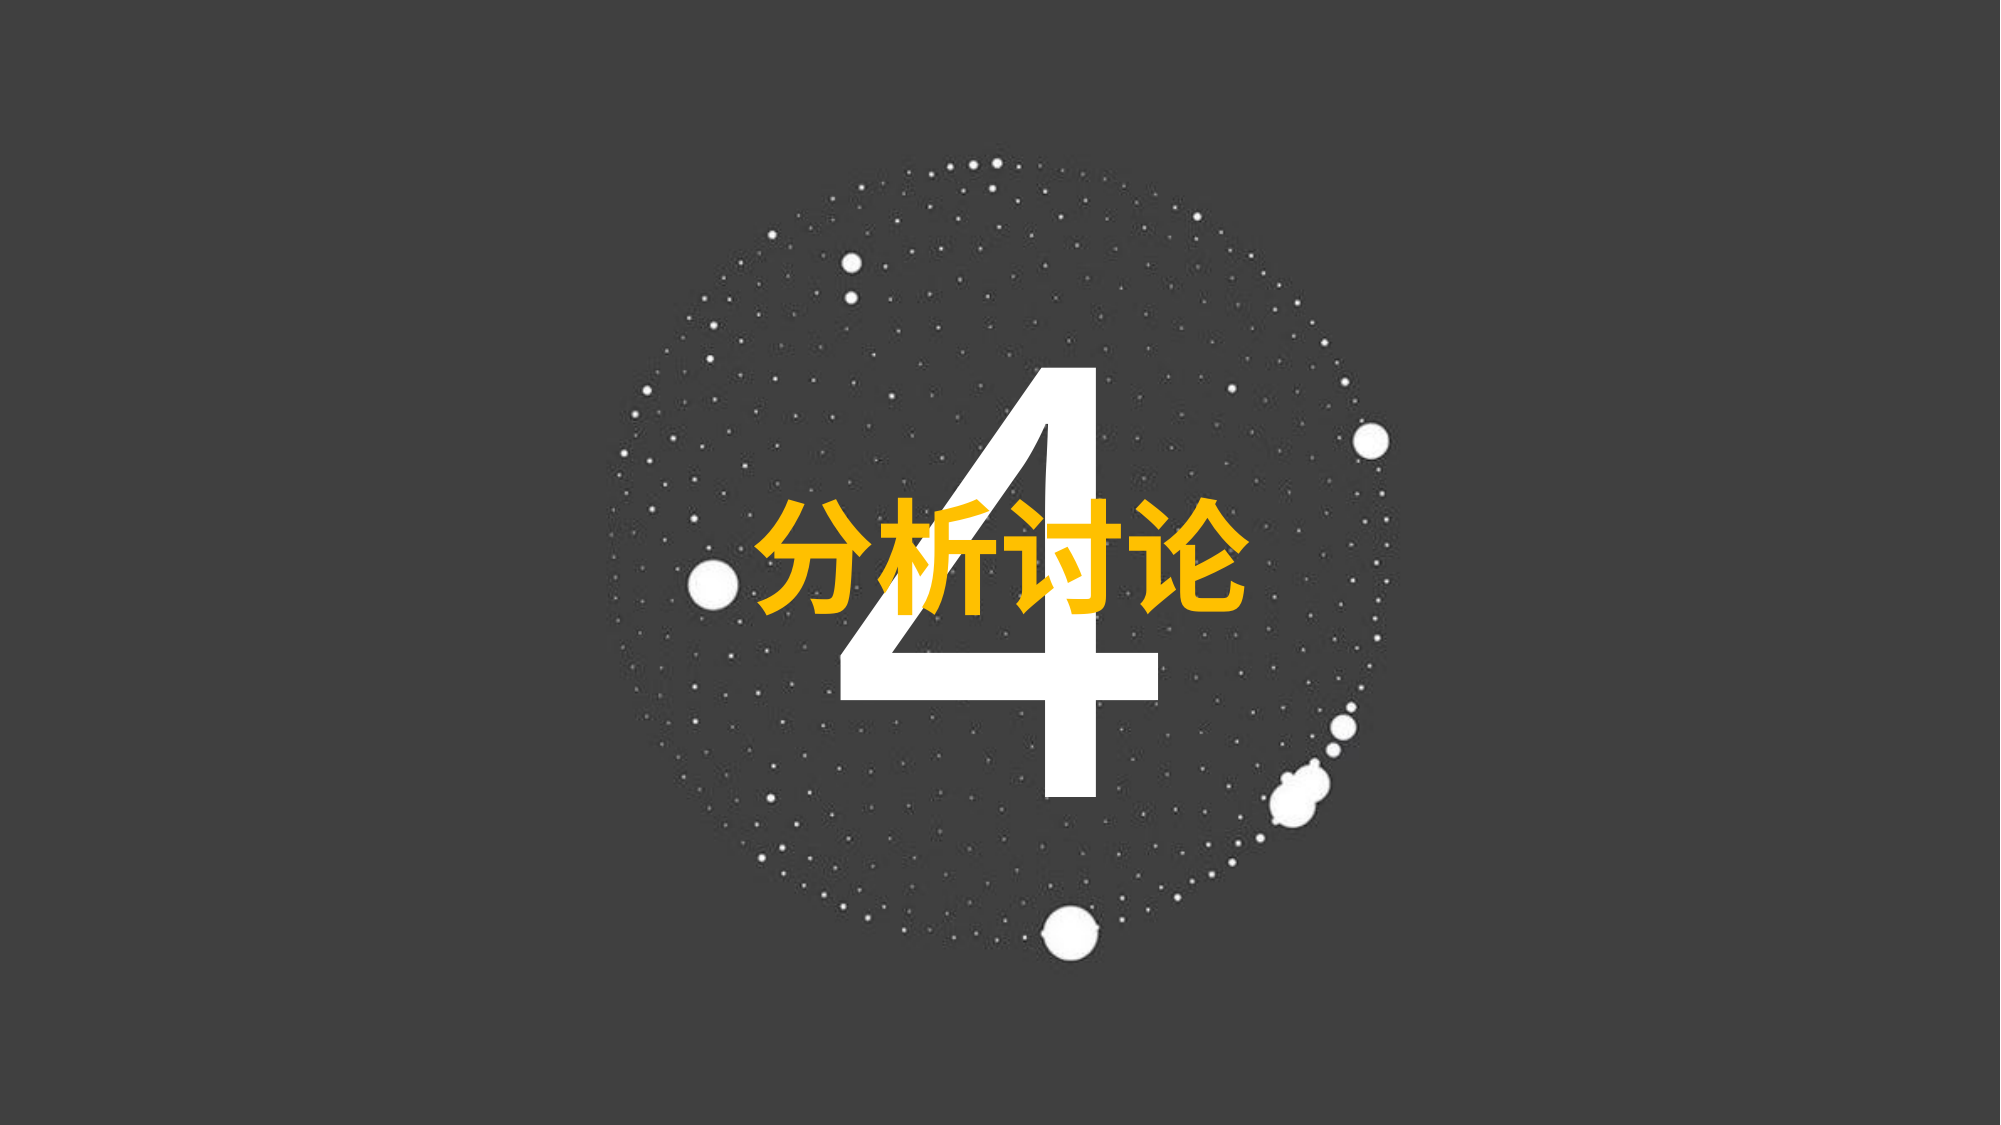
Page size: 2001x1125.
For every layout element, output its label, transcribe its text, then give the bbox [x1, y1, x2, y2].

text_box 4 [814, 637, 1186, 925]
picture [526, 88, 1474, 1037]
text_box 4 [814, 192, 1186, 488]
list 分析讨论 [719, 488, 1281, 637]
